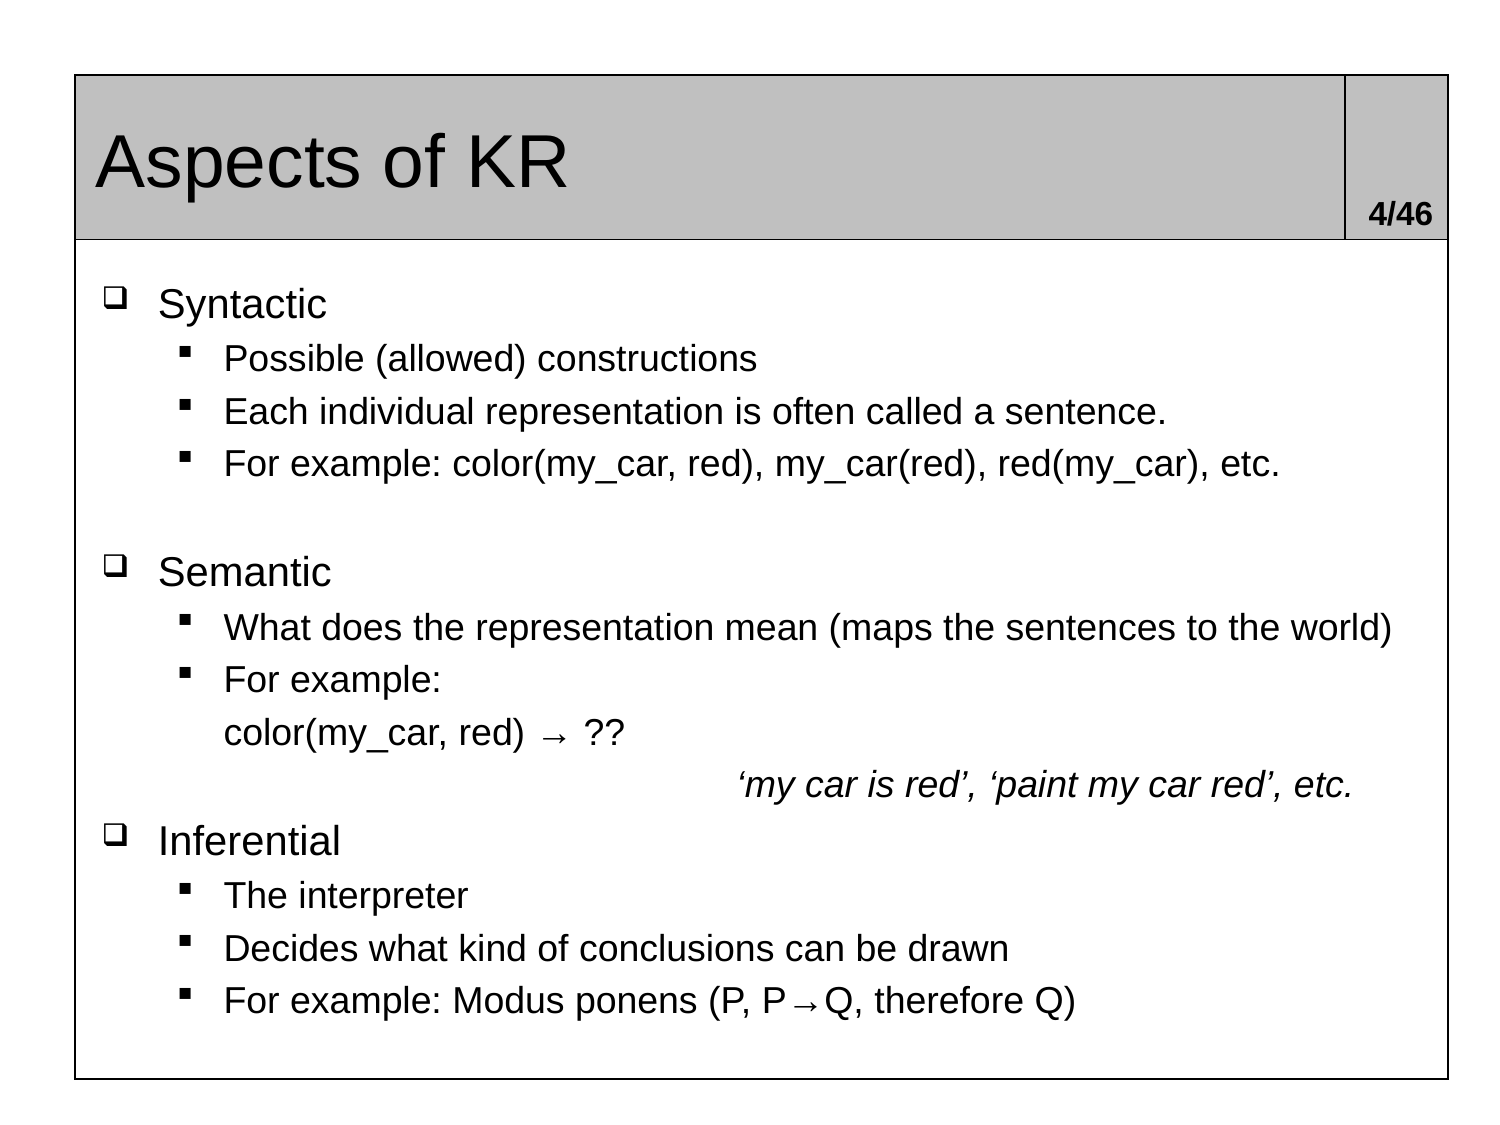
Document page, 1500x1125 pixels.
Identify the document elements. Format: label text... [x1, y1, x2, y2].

title Aspects of KR [74, 74, 1346, 239]
list Syntactic Possible (allowed) constructions Each individual representation is often called a sentence. For example: color(my_car, red), my_car(red), red(my_car), etc. Semantic What does the representation mean (maps the sentences to the world) For example: color(my_car, red) → ?? ‘my car is red’, ‘paint my car red’, etc. Inferential The interpreter Decides what kind of conclusions can be drawn For example: Modus ponens (P, P→Q, therefore Q) [74, 239, 1449, 1080]
slide_number 4/46 [1346, 74, 1449, 239]
